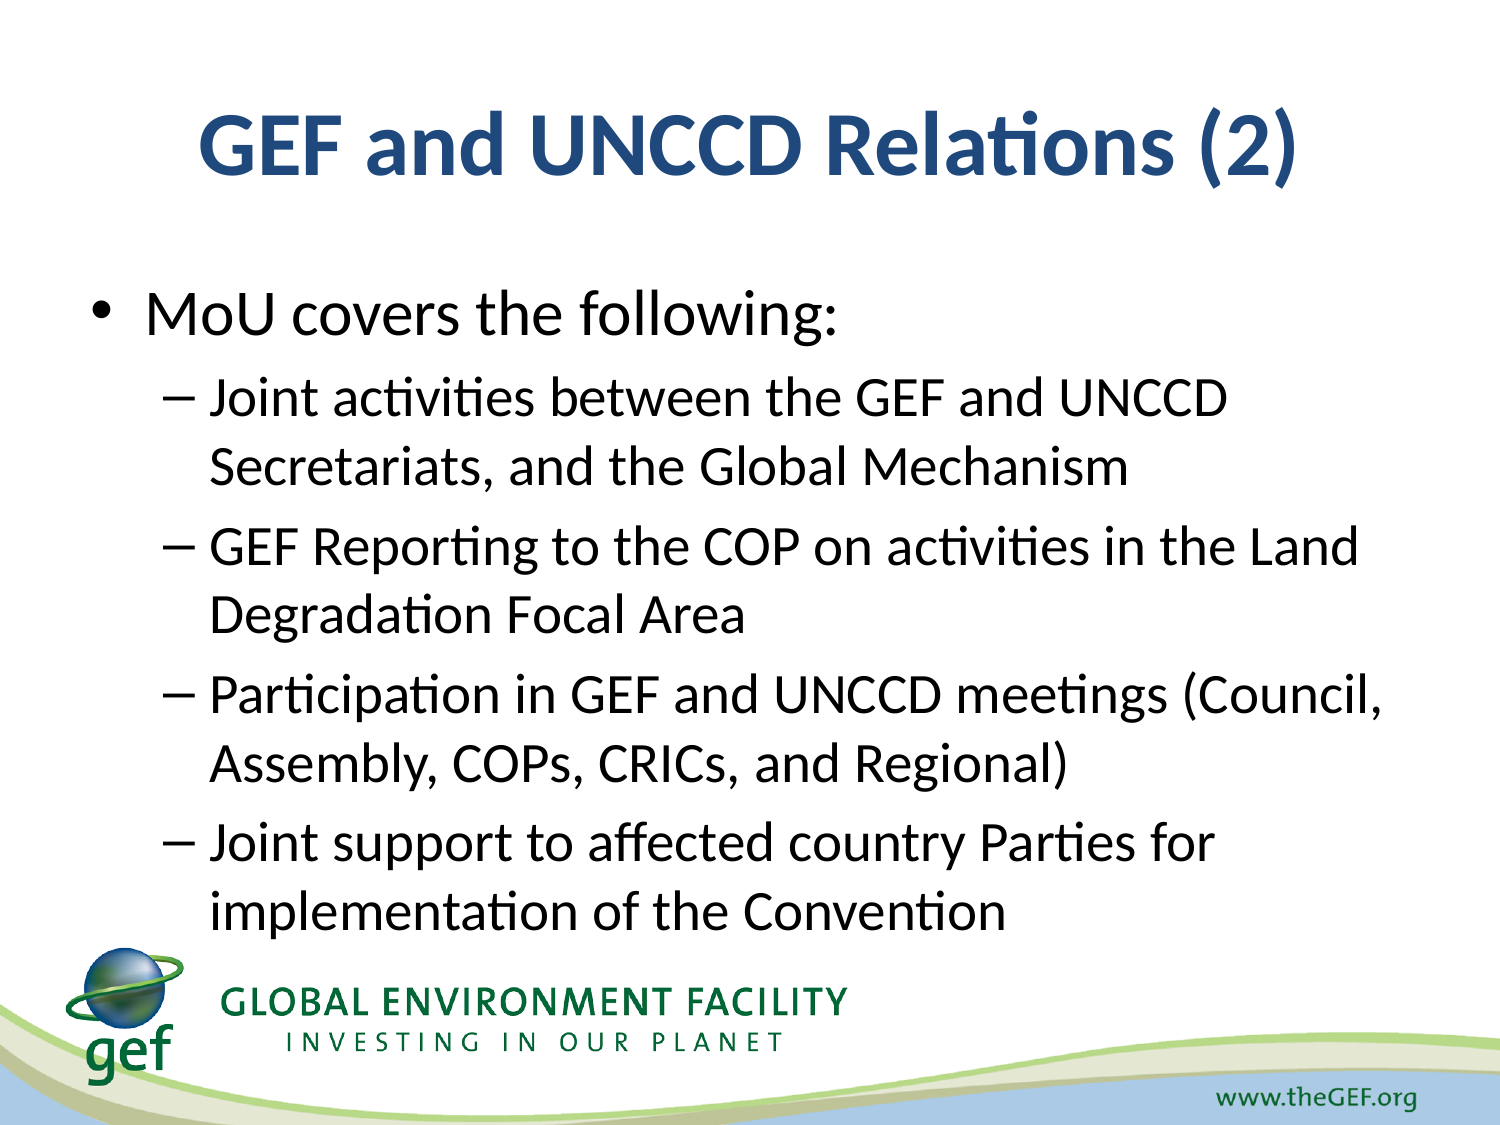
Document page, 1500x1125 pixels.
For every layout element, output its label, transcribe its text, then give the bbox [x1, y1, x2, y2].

title GEF and UNCCD Relations (2) [74, 44, 1426, 233]
picture [0, 920, 1500, 1125]
list MoU covers the following: Joint activities between the GEF and UNCCD Secretariats, and the Global Mechanism GEF Reporting to the COP on activities in the Land Degradation Focal Area Participation in GEF and UNCCD meetings (Council, Assembly, COPs, CRICs, and Regional) Joint support to affected country Parties for implementation of the Convention [74, 262, 1426, 951]
